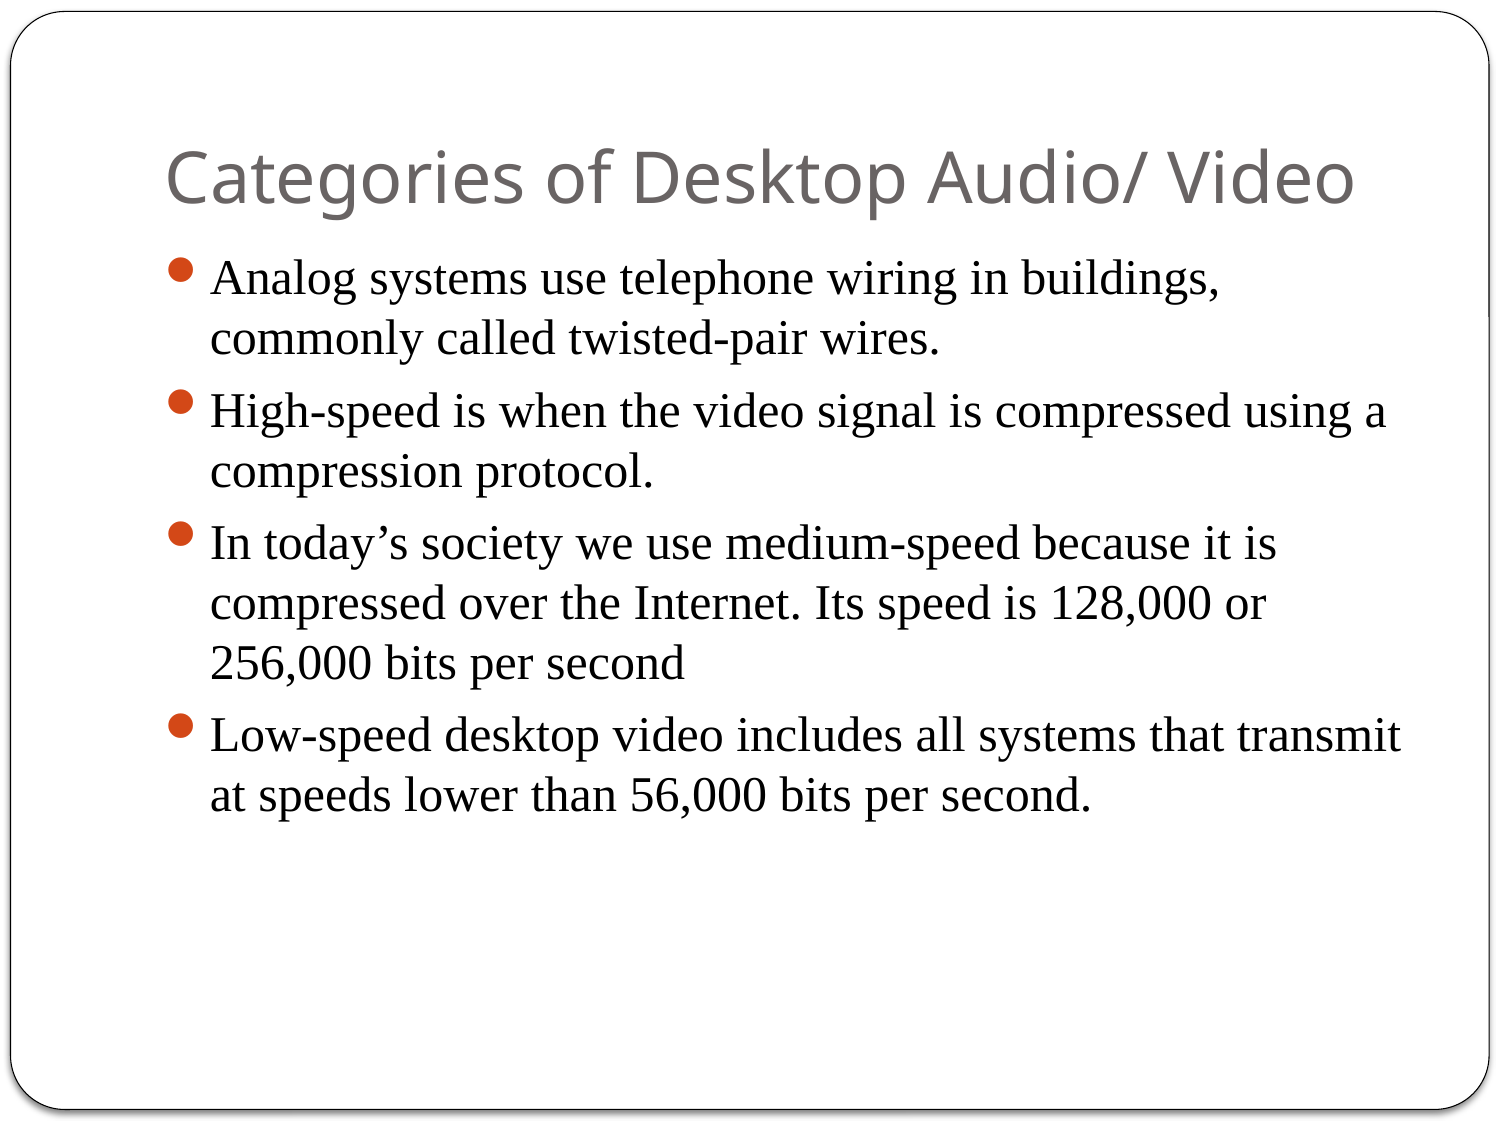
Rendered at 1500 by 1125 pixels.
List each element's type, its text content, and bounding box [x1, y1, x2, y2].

list Analog systems use telephone wiring in buildings, commonly called twisted-pair wires. High-speed is when the video signal is compressed using a compression protocol. In today’s society we use medium-speed because it is compressed over the Internet. Its speed is 128,000 or 256,000 bits per second Low-speed desktop video includes all systems that transmit at speeds lower than 56,000 bits per second. [150, 237, 1425, 988]
title Categories of Desktop Audio/ Video [150, 45, 1425, 233]
